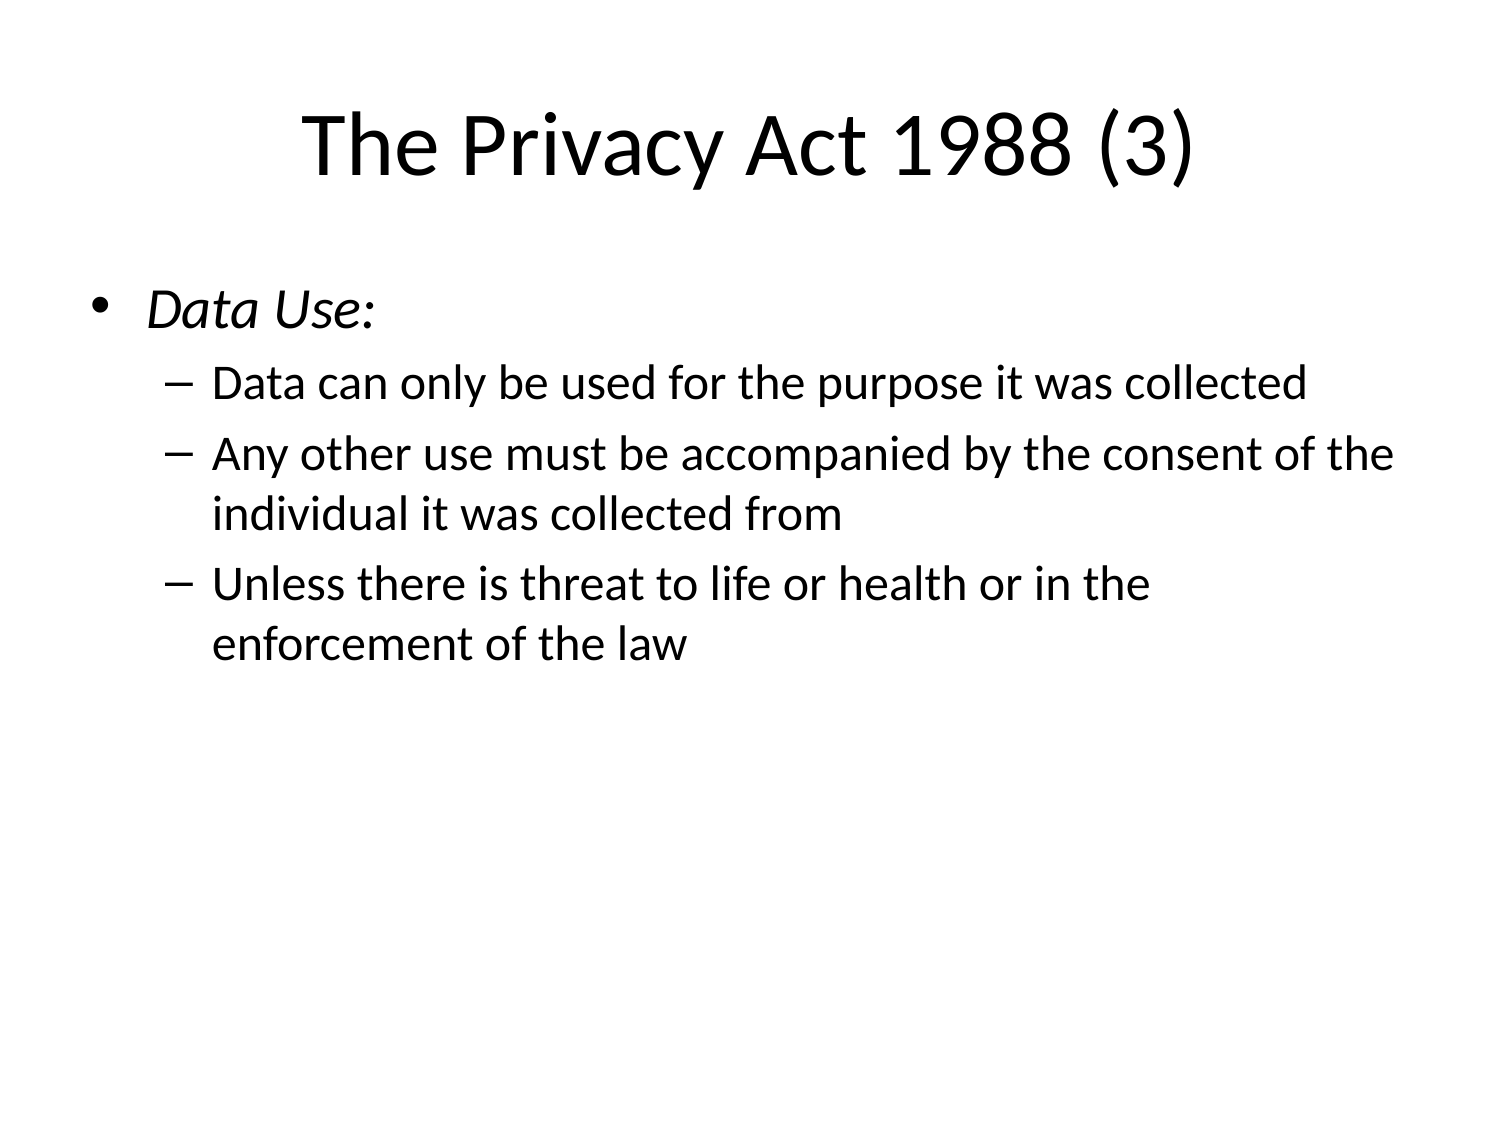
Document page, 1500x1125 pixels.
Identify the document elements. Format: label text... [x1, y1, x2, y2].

title The Privacy Act 1988 (3) [75, 45, 1425, 233]
list Data Use: Data can only be used for the purpose it was collected Any other use must be accompanied by the consent of the individual it was collected from Unless there is threat to life or health or in the enforcement of the law [75, 262, 1425, 1005]
